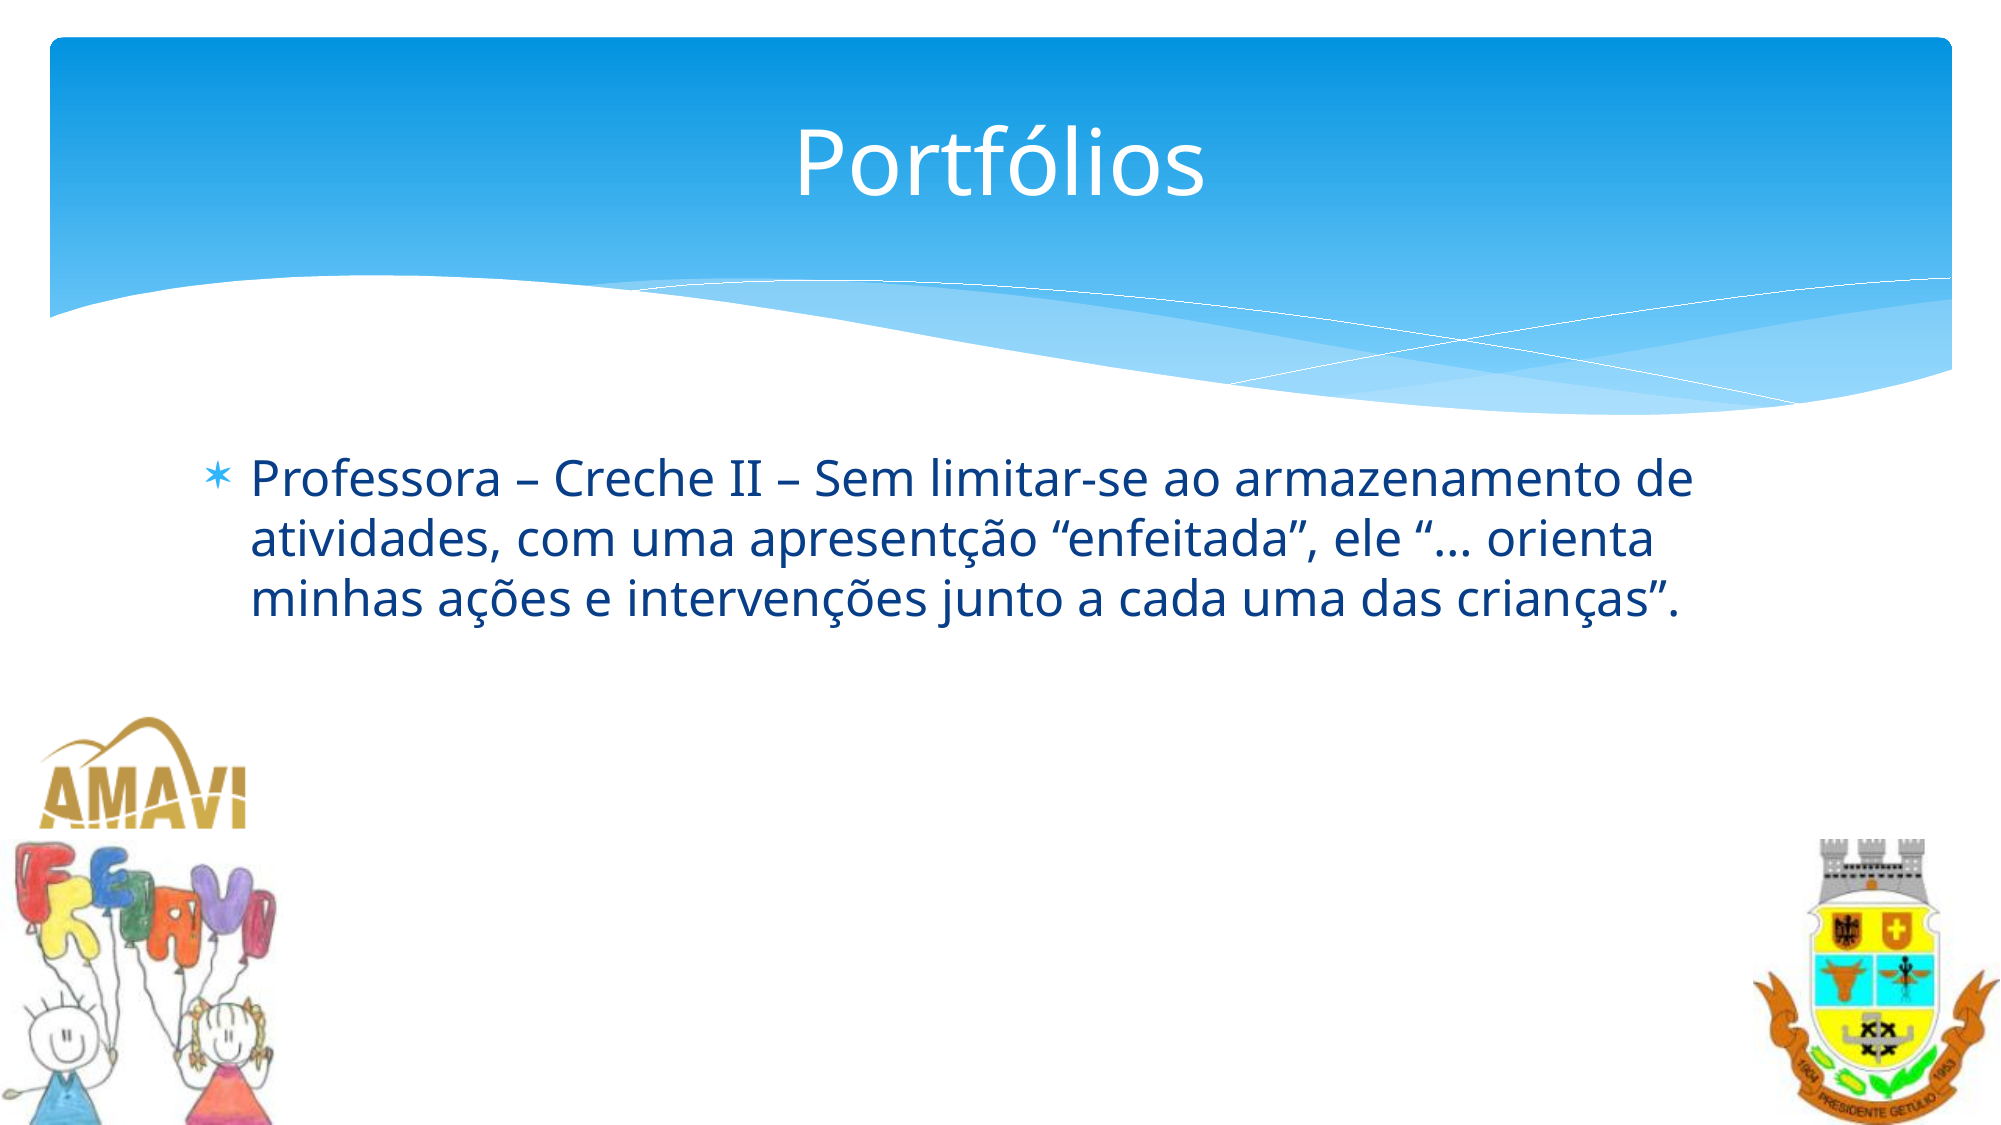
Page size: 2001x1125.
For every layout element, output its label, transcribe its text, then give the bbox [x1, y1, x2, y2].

list Professora – Creche II – Sem limitar-se ao armazenamento de atividades, com uma apresentção “enfeitada”, ele “… orienta minhas ações e intervenções junto a cada uma das crianças”. [190, 438, 1812, 1005]
picture [1752, 839, 2000, 1125]
title Portfólios [99, 55, 1900, 261]
picture [0, 700, 286, 1125]
